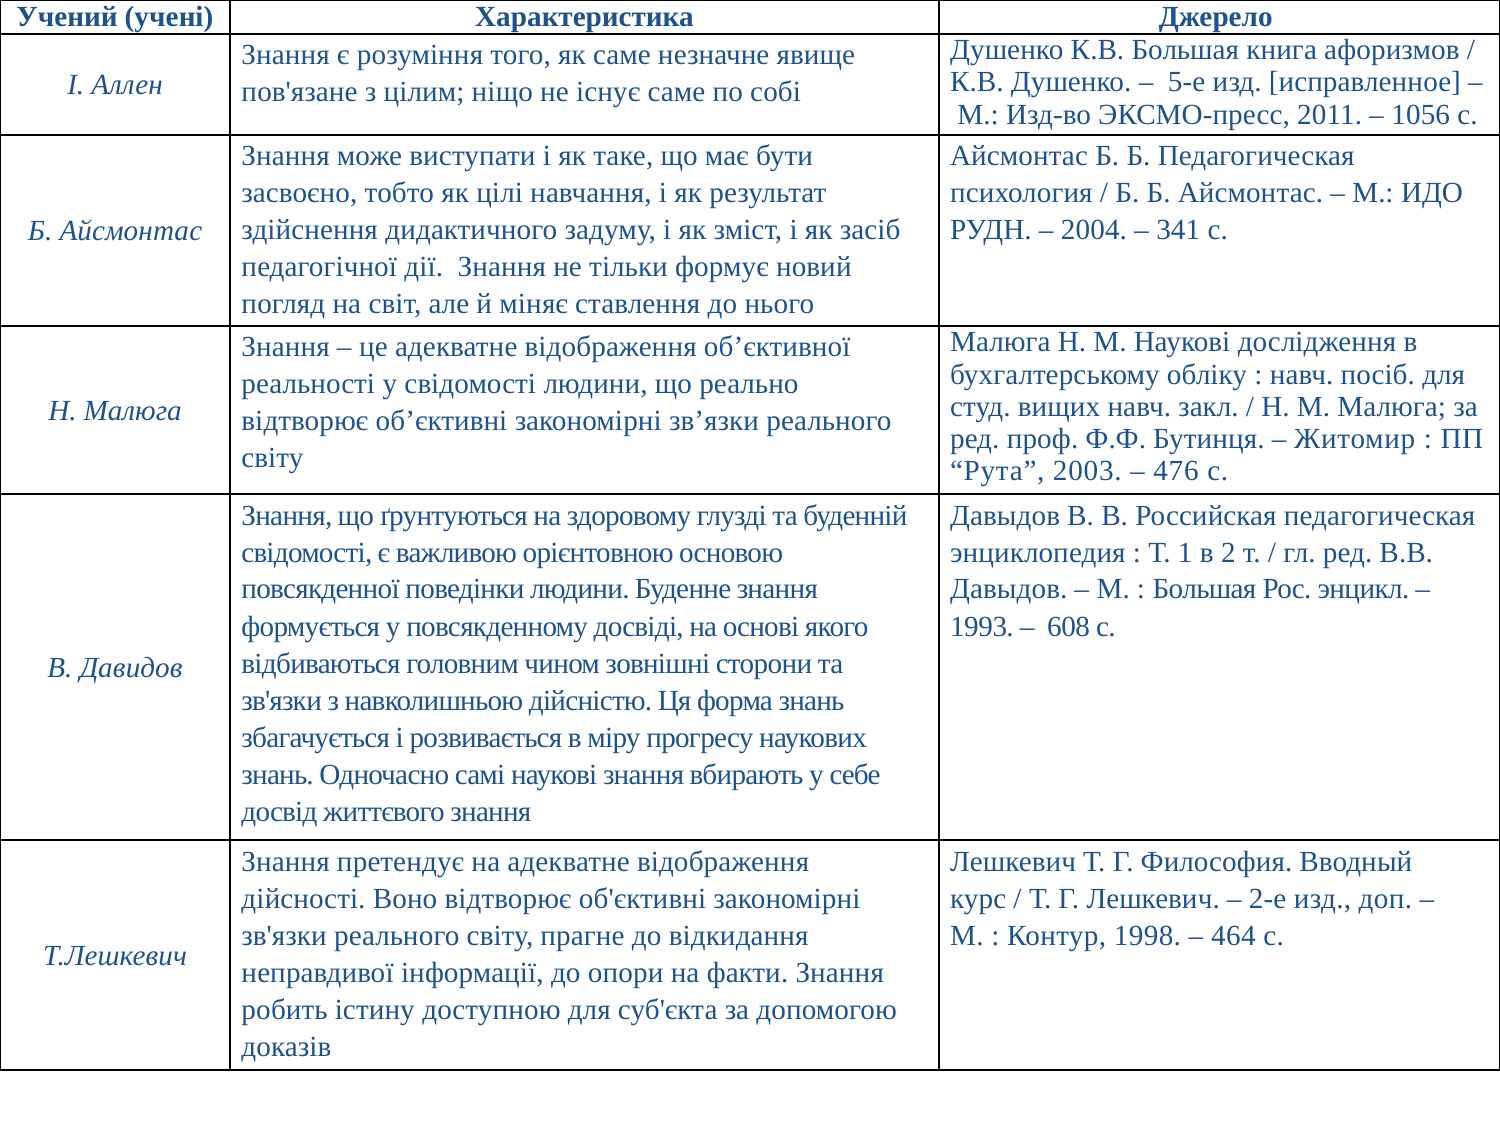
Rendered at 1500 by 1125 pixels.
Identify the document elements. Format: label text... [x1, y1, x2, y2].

table_cell Знання – це адекватне відображення об’єктивної реальності у свідомості людини, що реально відтворює об’єктивні закономірні зв’язки реального світу [231, 327, 938, 493]
table_cell Давыдов В. В. Российская педагогическая энциклопедия : Т. 1 в 2 т. / гл. ред. В.В. Давыдов. – М. : Большая Рос. энцикл. – 1993. – 608 с. [940, 495, 1499, 839]
table_cell Знання претендує на адекватне відображення дійсності. Воно відтворює об'єктивні закономірні зв'язки реального світу, прагне до відкидання неправдивої інформації, до опори на факти. Знання робить істину доступною для суб'єкта за допомогою доказів [231, 841, 938, 1069]
table_header Учений (учені) [1, 1, 229, 33]
table_cell Айсмонтас Б. Б. Педагогическая психология / Б. Б. Айсмонтас. – М.: ИДО РУДН. – 2004. – 341 c. [940, 136, 1499, 325]
table_cell І. Аллен [1, 35, 229, 134]
table_cell Душенко К.В. Большая книга афоризмов / К.В. Душенко. – 5-е изд. [исправленное] – М.: Изд-во ЭКСМО-пресс, 2011. – 1056 с. [940, 35, 1499, 134]
table_cell Малюга Н. М. Наукові дослідження в бухгалтерському обліку : навч. посіб. для студ. вищих навч. закл. / Н. М. Малюга; за ред. проф. Ф.Ф. Бутинця. – Житомир : ПП “Рута”, 2003. – 476 с. [940, 327, 1499, 493]
table_header Характеристика [231, 1, 938, 33]
table_cell Знання є розуміння того, як саме незначне явище пов'язане з цілим; ніщо не існує саме по собі [231, 35, 938, 134]
table_cell Лешкевич Т. Г. Философия. Вводный курс / Т. Г. Лешкевич. – 2-е изд., доп. – М. : Контур, 1998. – 464 с. [940, 841, 1499, 1069]
table_cell Т.Лешкевич [1, 841, 229, 1069]
table_cell Знання може виступати і як таке, що має бути засвоєно, тобто як цілі навчання, і як результат здійснення дидактичного задуму, і як зміст, і як засіб педагогічної дії. Знання не тільки формує новий погляд на світ, але й міняє ставлення до нього [231, 136, 938, 325]
table_cell В. Давидов [1, 495, 229, 839]
table_header Джерело [940, 1, 1499, 33]
table_cell Б. Айсмонтас [1, 136, 229, 325]
table_cell Н. Малюга [1, 327, 229, 493]
table_cell Знання, що ґрунтуються на здоровому глузді та буденній свідомості, є важливою орієнтовною основою повсякденної поведінки людини. Буденне знання формується у повсякденному досвіді, на основі якого відбиваються головним чином зовнішні сторони та зв'язки з навколишньою дійсністю. Ця форма знань збагачується і розвивається в міру прогресу наукових знань. Одночасно самі наукові знання вбирають у себе досвід життєвого знання [231, 495, 938, 839]
